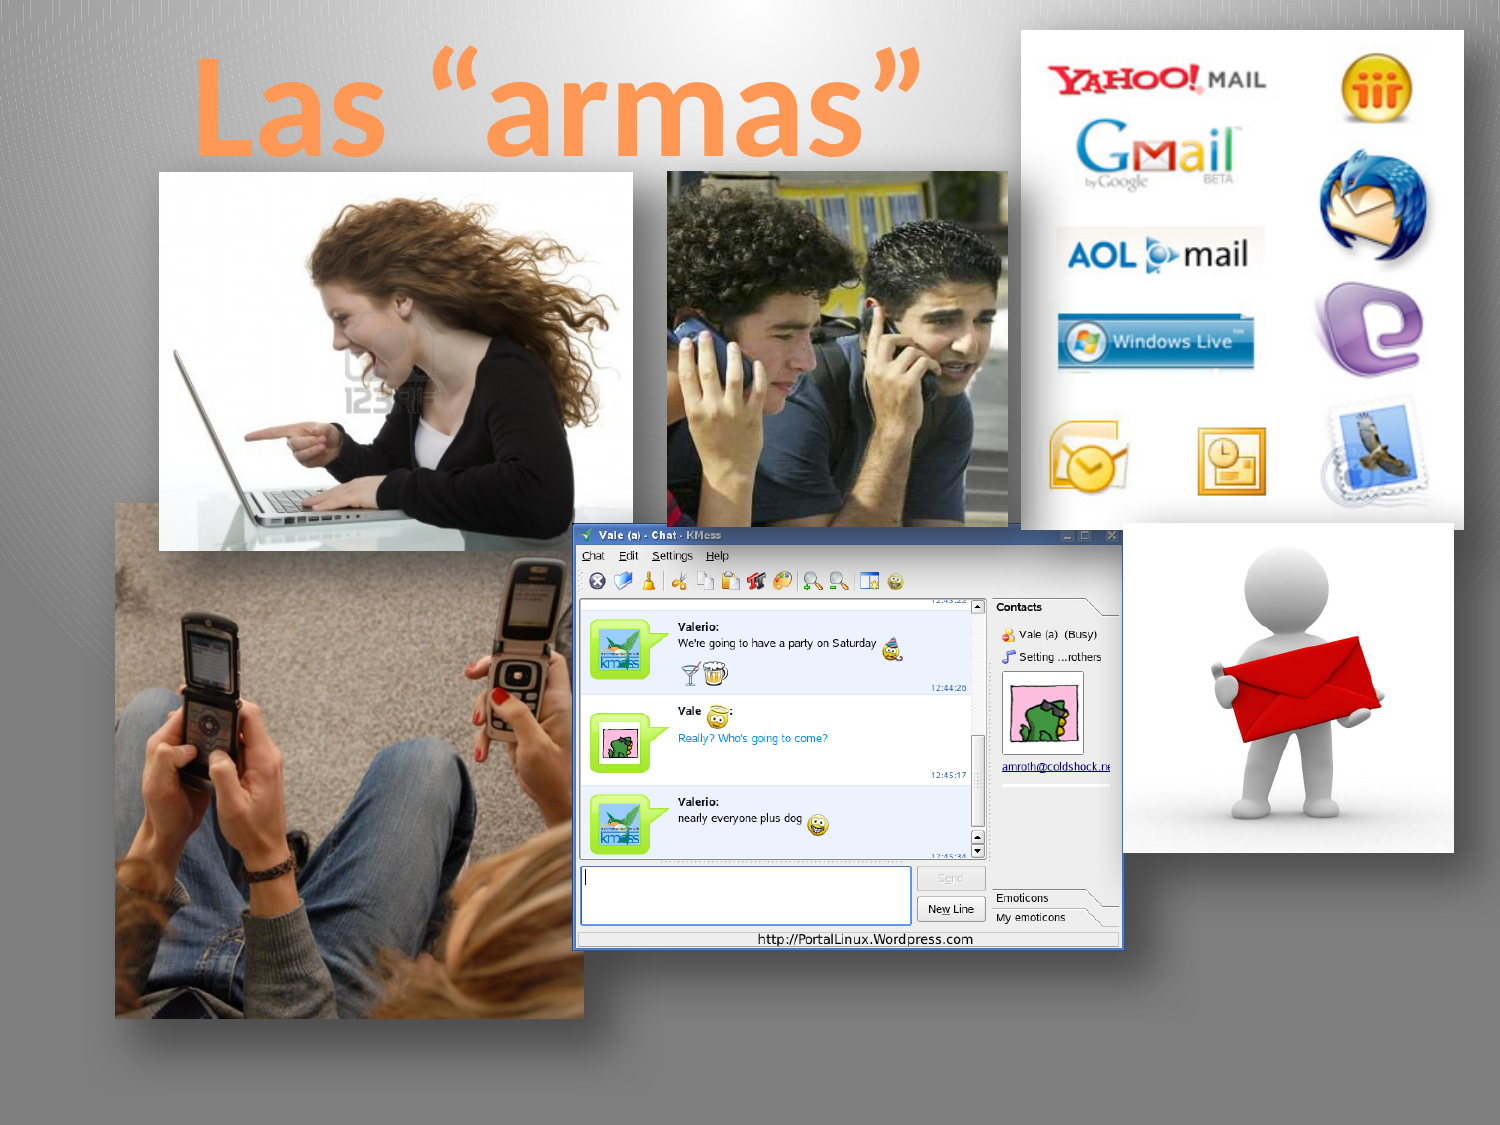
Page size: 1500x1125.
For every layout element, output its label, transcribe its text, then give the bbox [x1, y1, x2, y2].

picture [114, 30, 1464, 1020]
text_box Las “armas” [176, 0, 947, 195]
